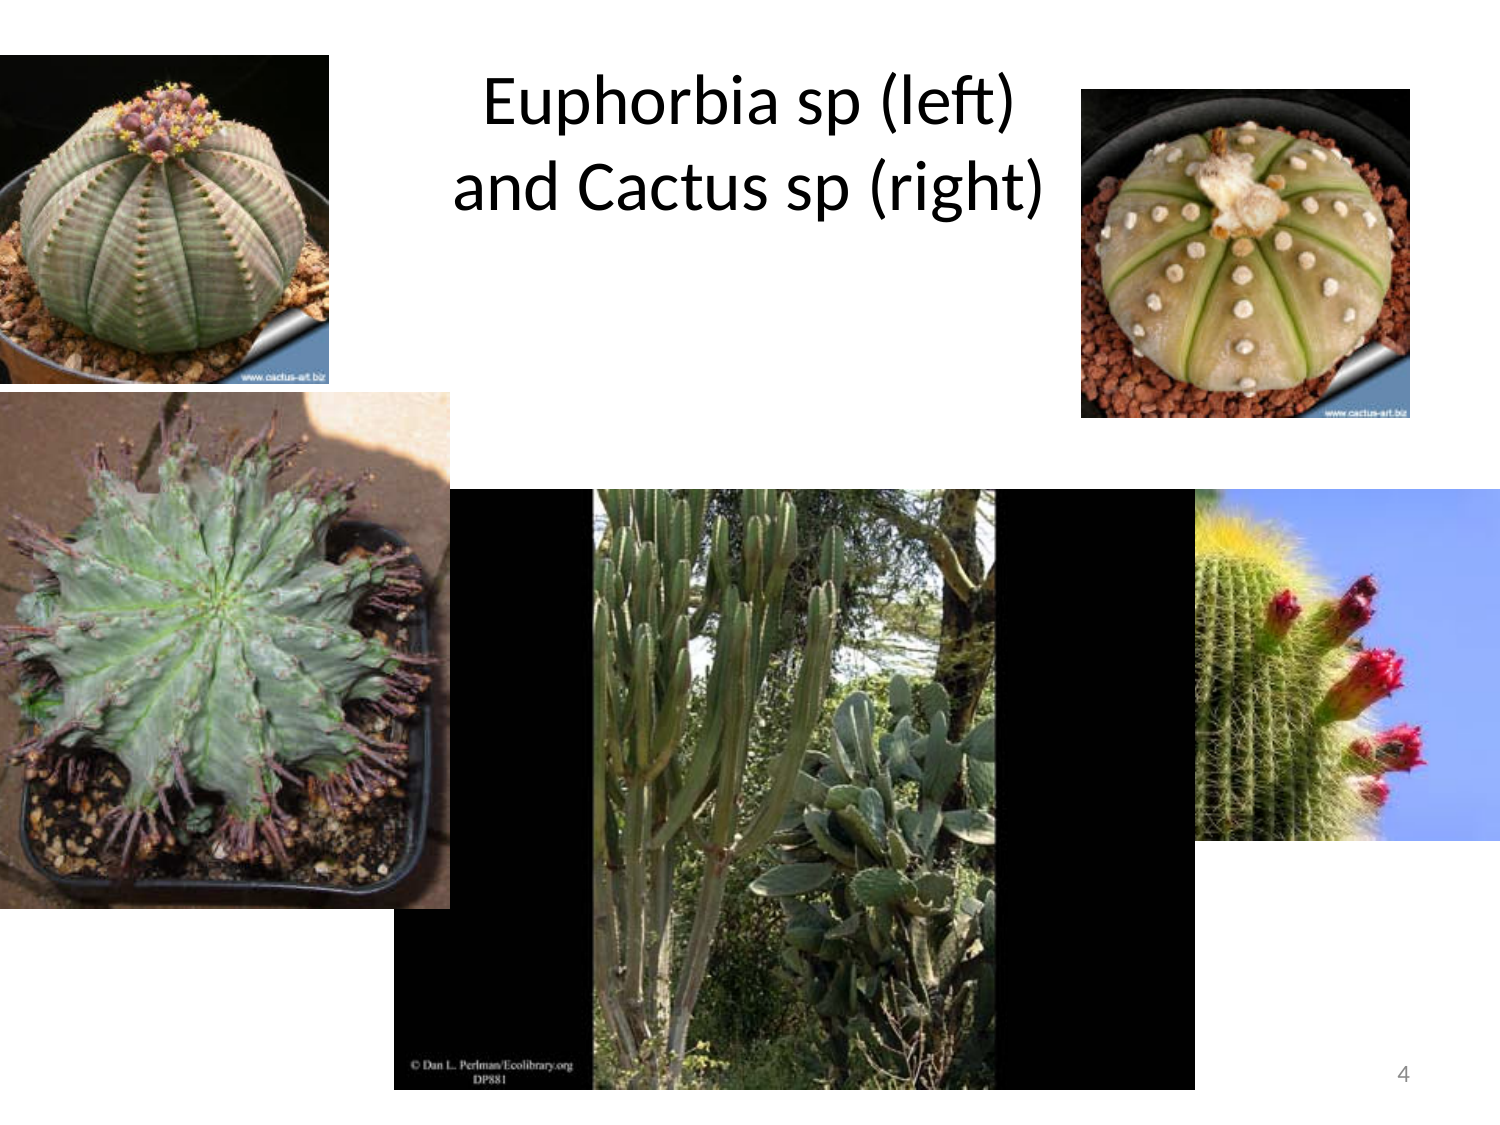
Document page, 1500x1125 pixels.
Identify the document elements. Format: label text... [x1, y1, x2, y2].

picture [1081, 89, 1410, 419]
slide_number 4 [1074, 1042, 1425, 1103]
picture [0, 392, 1500, 1091]
picture [0, 55, 329, 385]
title Euphorbia sp (left) and Cactus sp (right) [75, 45, 1425, 233]
